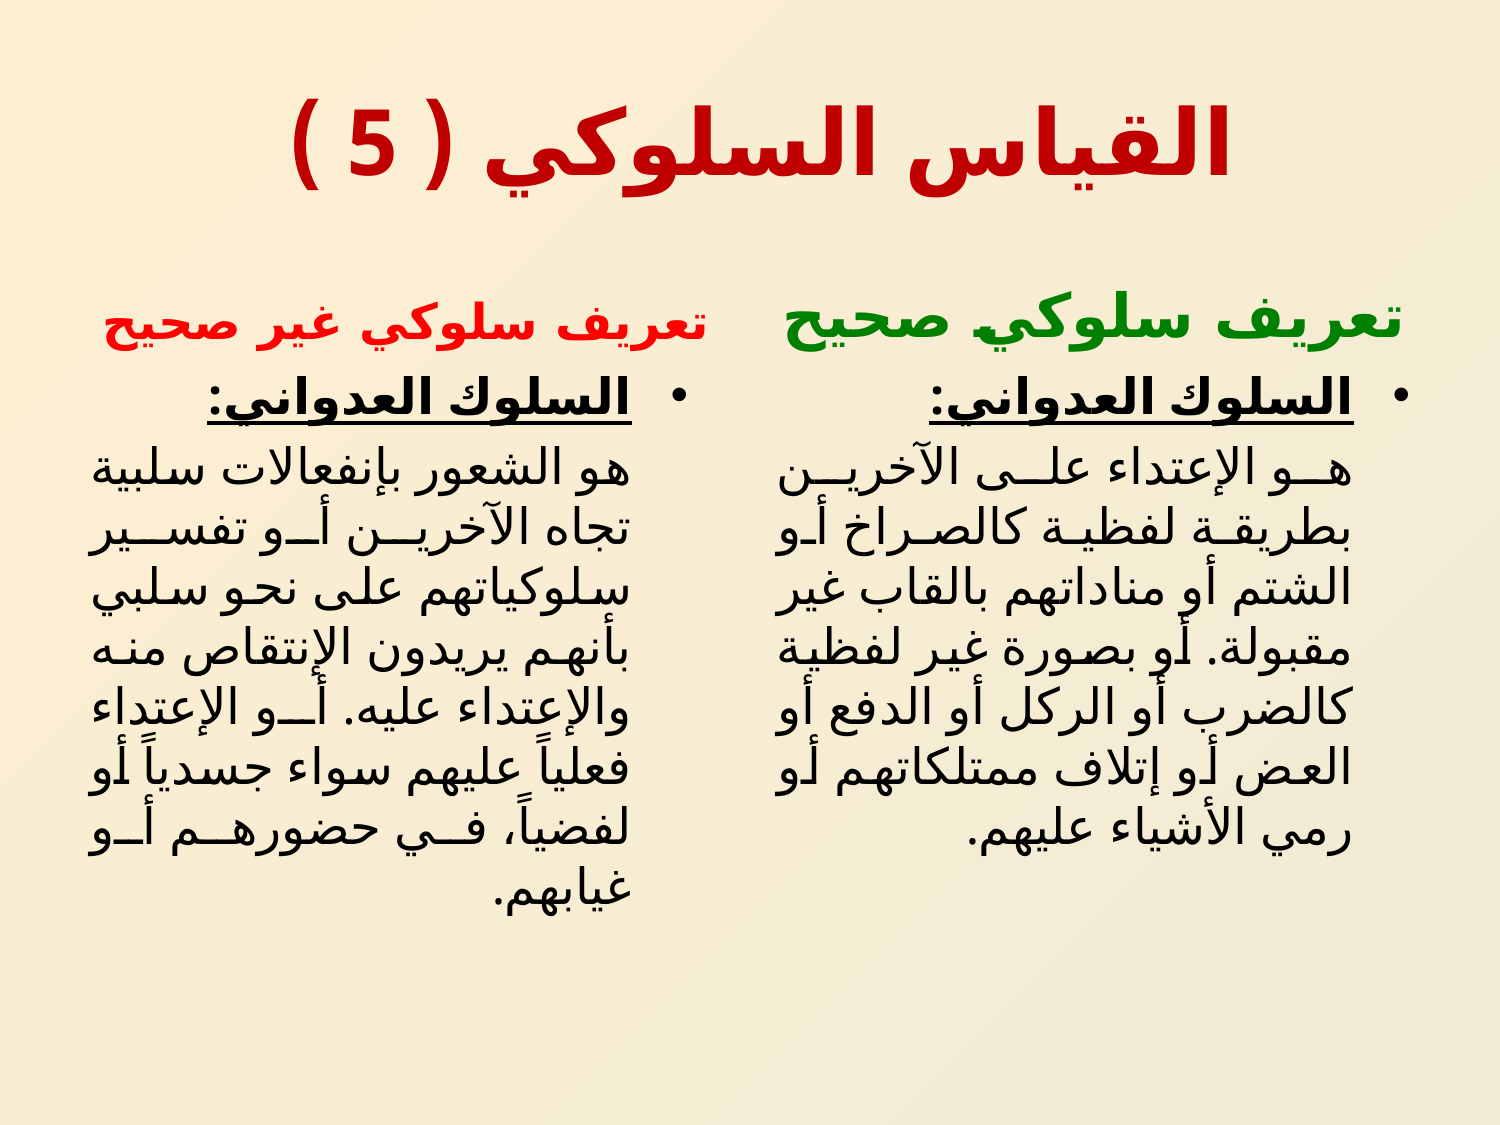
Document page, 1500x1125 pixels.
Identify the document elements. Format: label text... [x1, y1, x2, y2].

list السلوك العدواني: هو الشعور بإنفعالات سلبية تجاه الآخرين أو تفسير سلوكياتهم على نحو سلبي بأنهم يريدون الإنتقاص منه والإعتداء عليه. أو الإعتداء فعلياً عليهم سواء جسدياً أو لفضياً، في حضورهم أو غيابهم. [75, 356, 704, 1005]
list تعريف سلوكي غير صحيح [75, 251, 738, 357]
list تعريف سلوكي صحيح [761, 251, 1425, 356]
list السلوك العدواني: هو الإعتداء على الآخرين بطريقة لفظية كالصراخ أو الشتم أو مناداتهم بالقاب غير مقبولة. أو بصورة غير لفظية كالضرب أو الركل أو الدفع أو العض أو إتلاف ممتلكاتهم أو رمي الأشياء عليهم. [761, 356, 1425, 1005]
title القياس السلوكي ( 5 ) [75, 45, 1425, 233]
